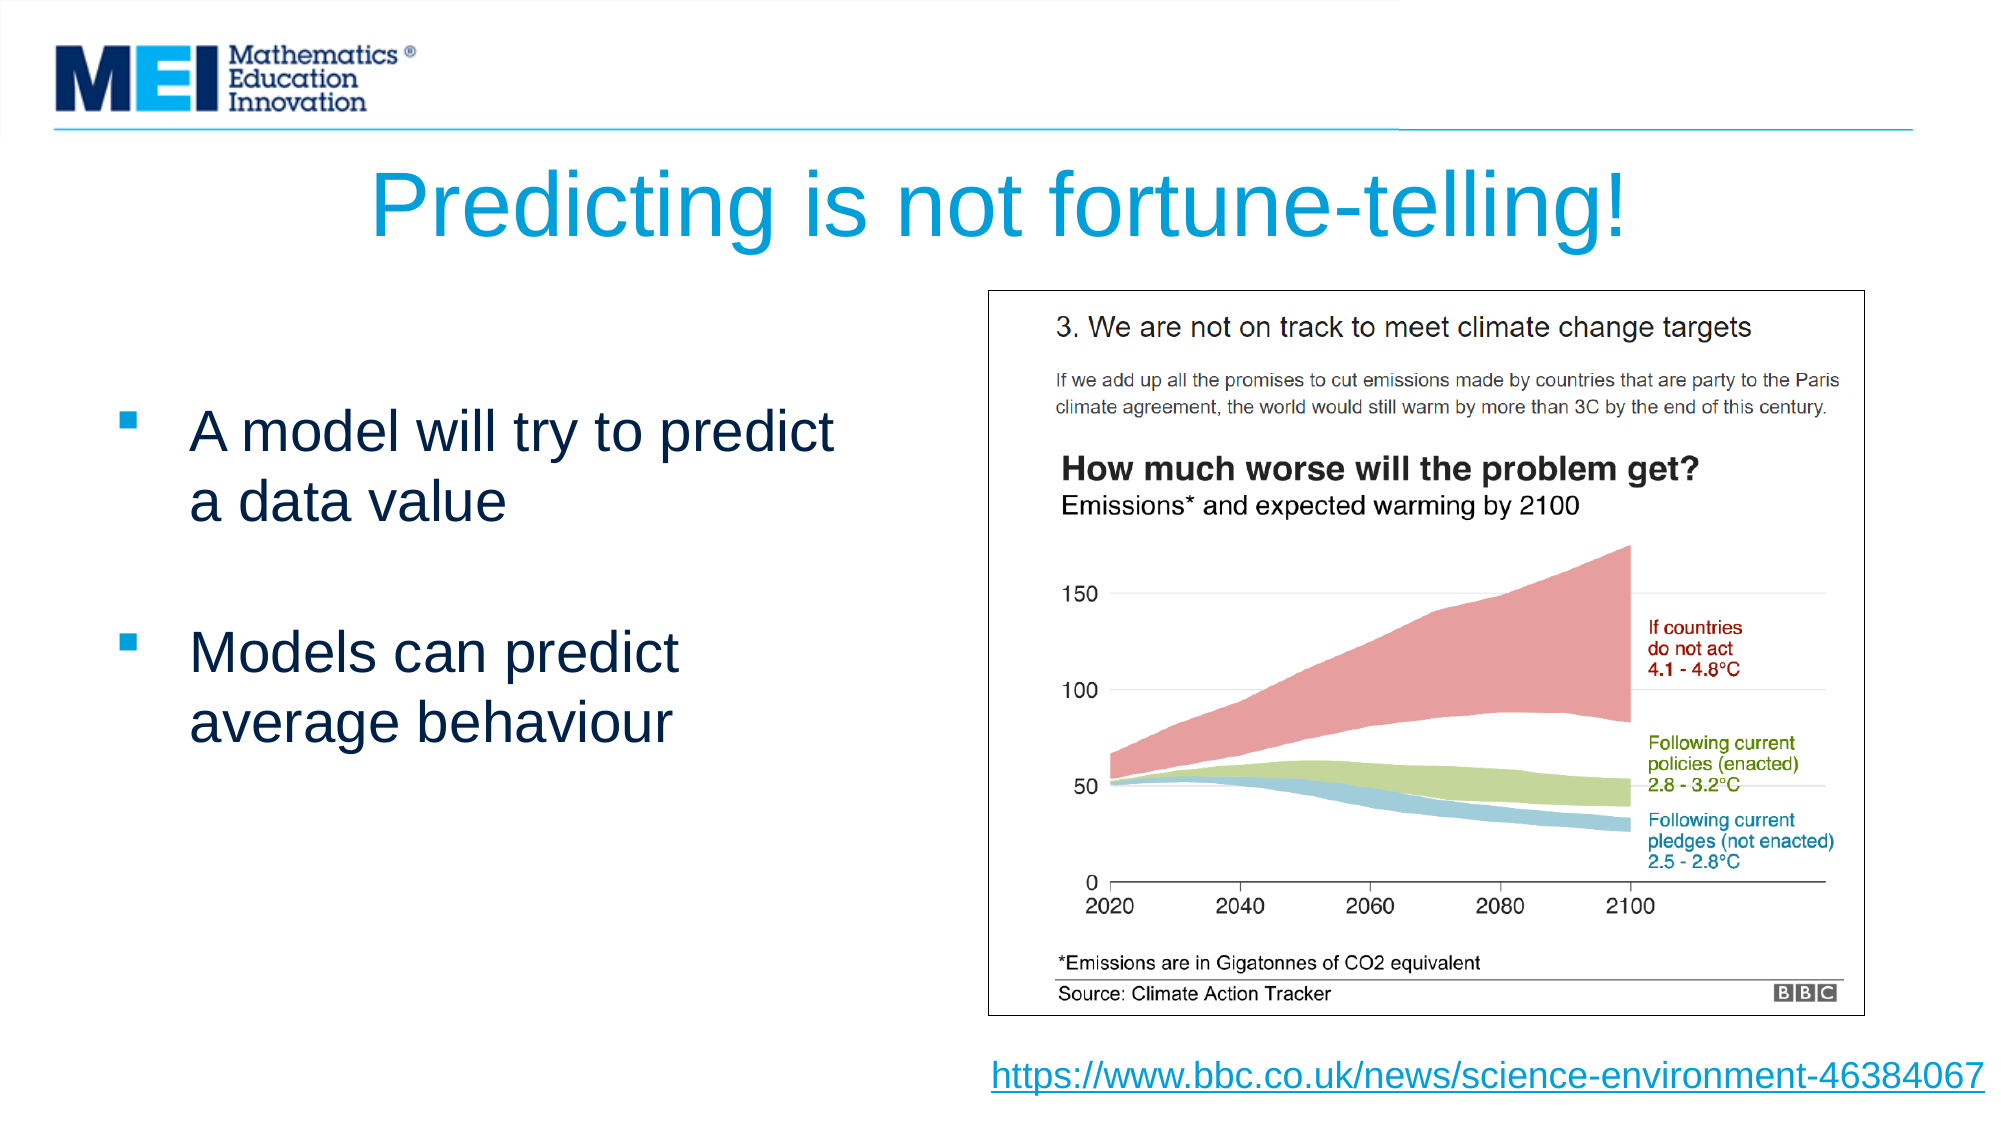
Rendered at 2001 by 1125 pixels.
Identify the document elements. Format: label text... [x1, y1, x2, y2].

picture [987, 290, 1865, 1017]
text_box https://www.bbc.co.uk/news/science-environment-46384067 [661, 1043, 2000, 1104]
title Predicting is not fortune-telling! [99, 137, 1900, 233]
list A model will try to predict a data value Models can predict average behaviour [99, 385, 859, 1005]
picture [0, 0, 2000, 140]
